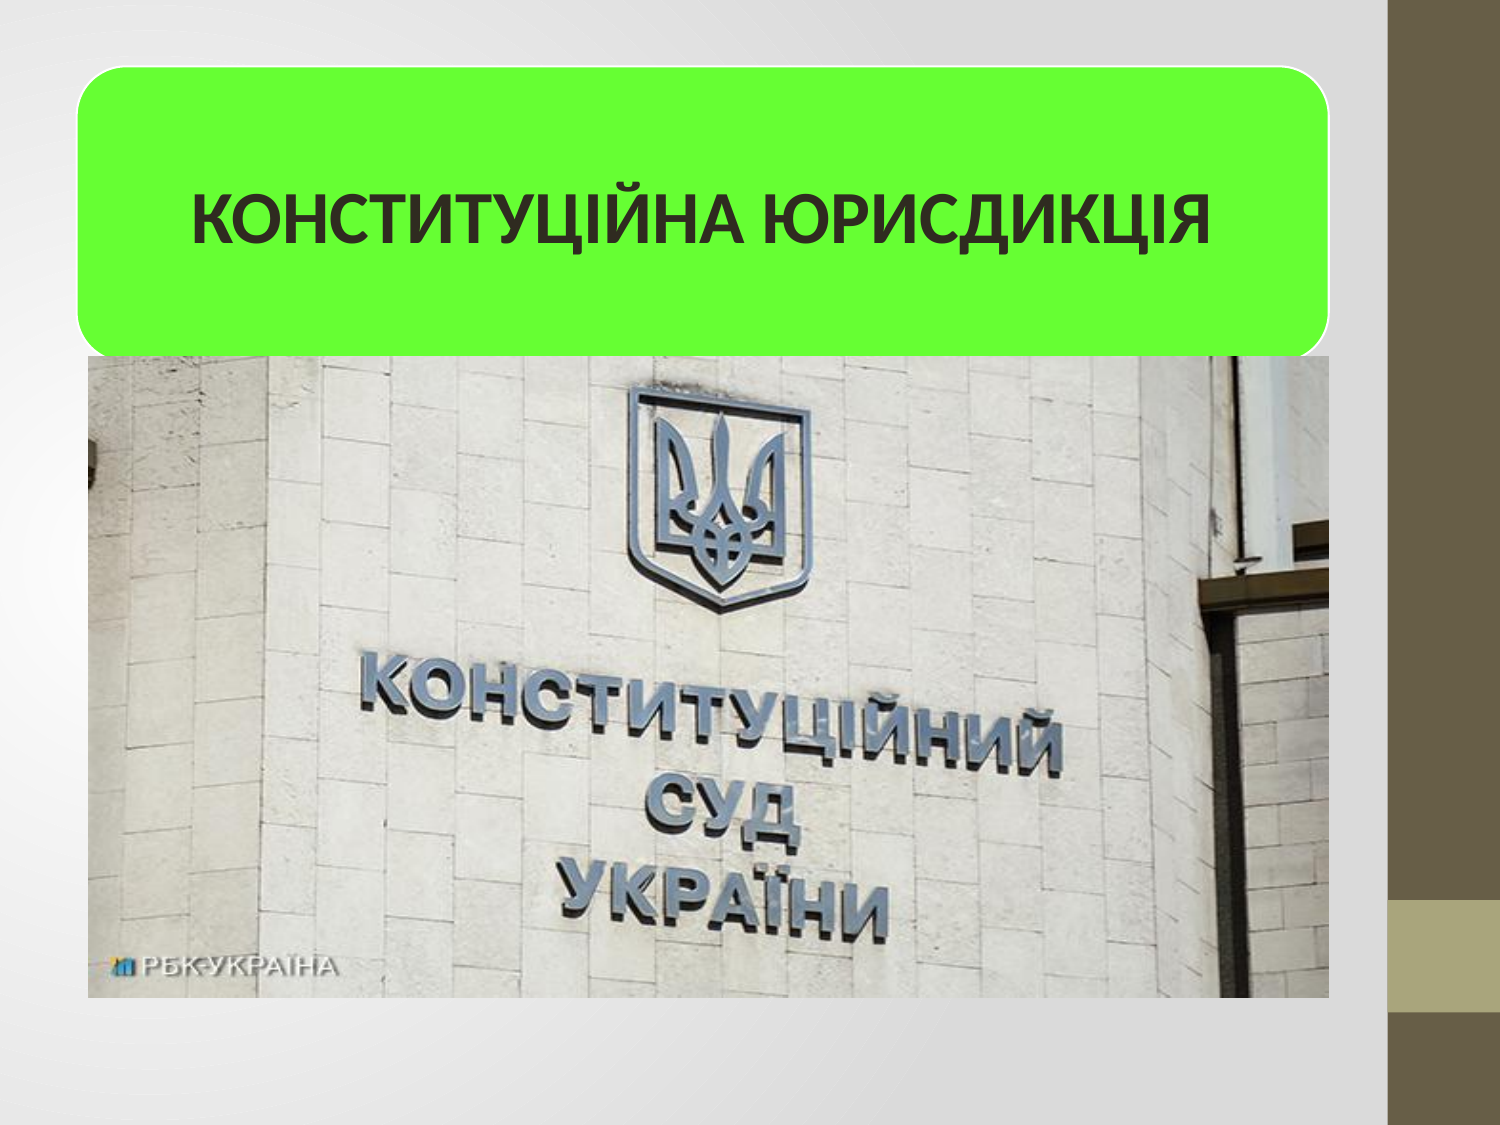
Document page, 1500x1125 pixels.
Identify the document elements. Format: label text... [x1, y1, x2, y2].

text_box КОНСТИТУЦІЙНА ЮРИСДИКЦІЯ [75, 65, 1330, 350]
picture [87, 356, 1330, 999]
